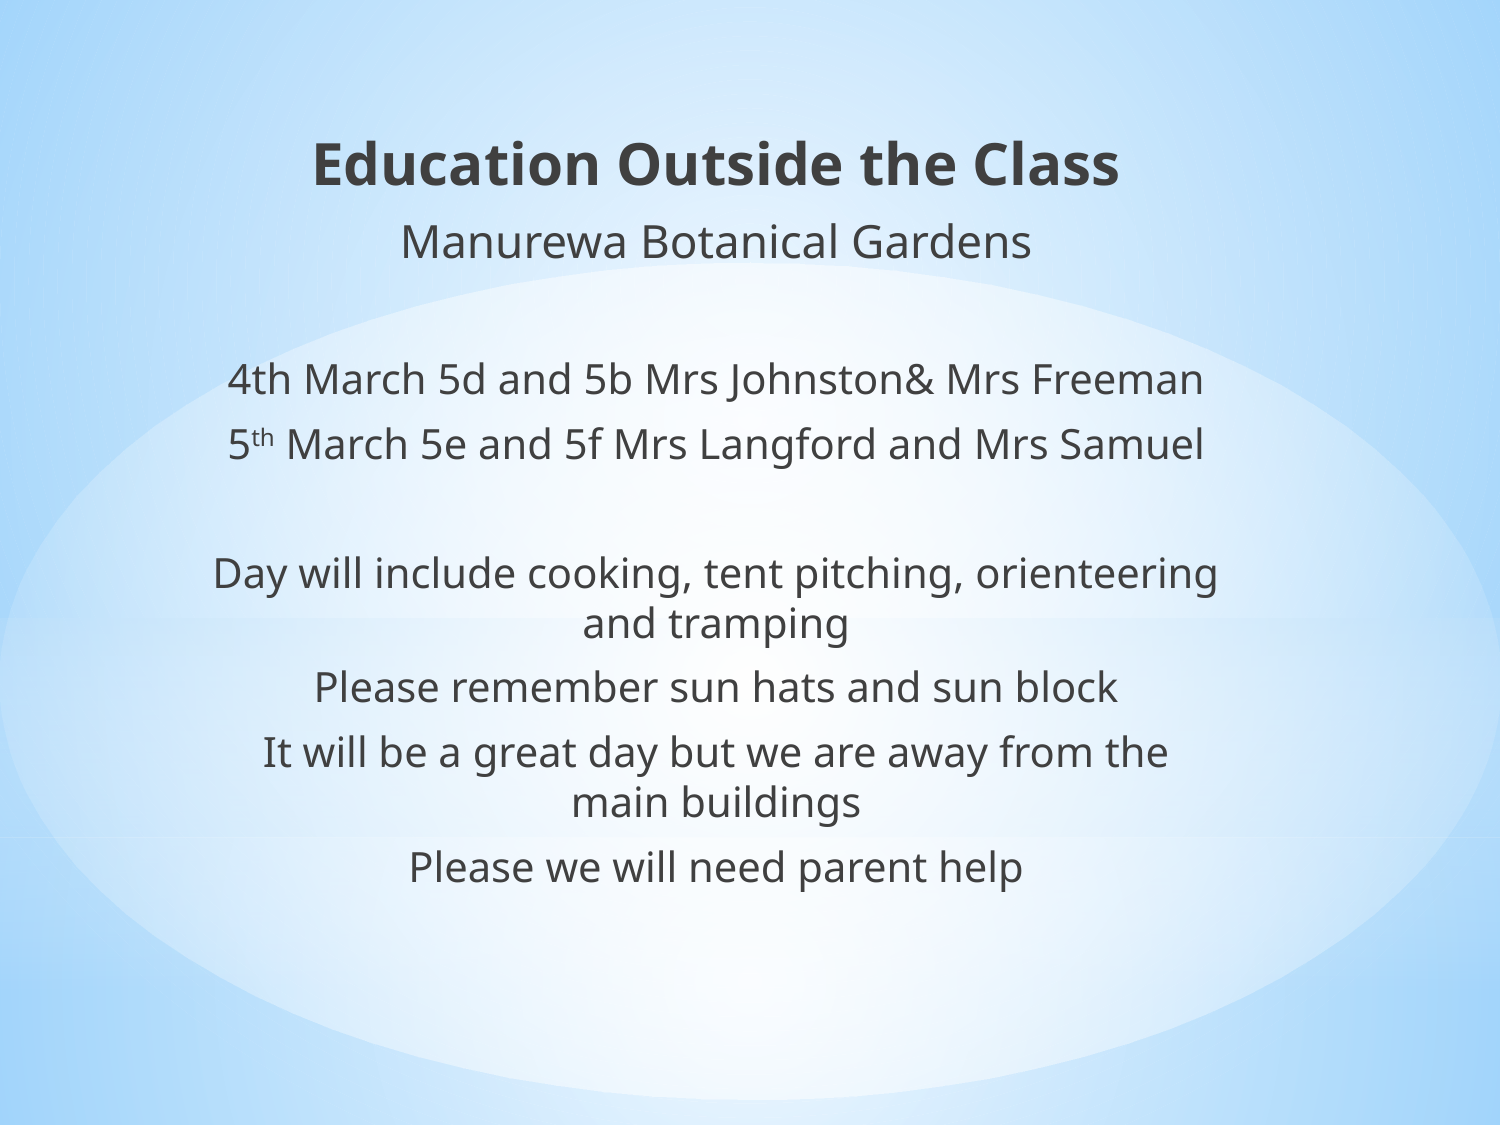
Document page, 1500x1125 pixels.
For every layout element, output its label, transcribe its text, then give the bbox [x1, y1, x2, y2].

list Education Outside the Class Manurewa Botanical Gardens 4th March 5d and 5b Mrs Johnston& Mrs Freeman 5th March 5e and 5f Mrs Langford and Mrs Samuel Day will include cooking, tent pitching, orienteering and tramping Please remember sun hats and sun block It will be a great day but we are away from the main buildings Please we will need parent help [187, 120, 1238, 1000]
